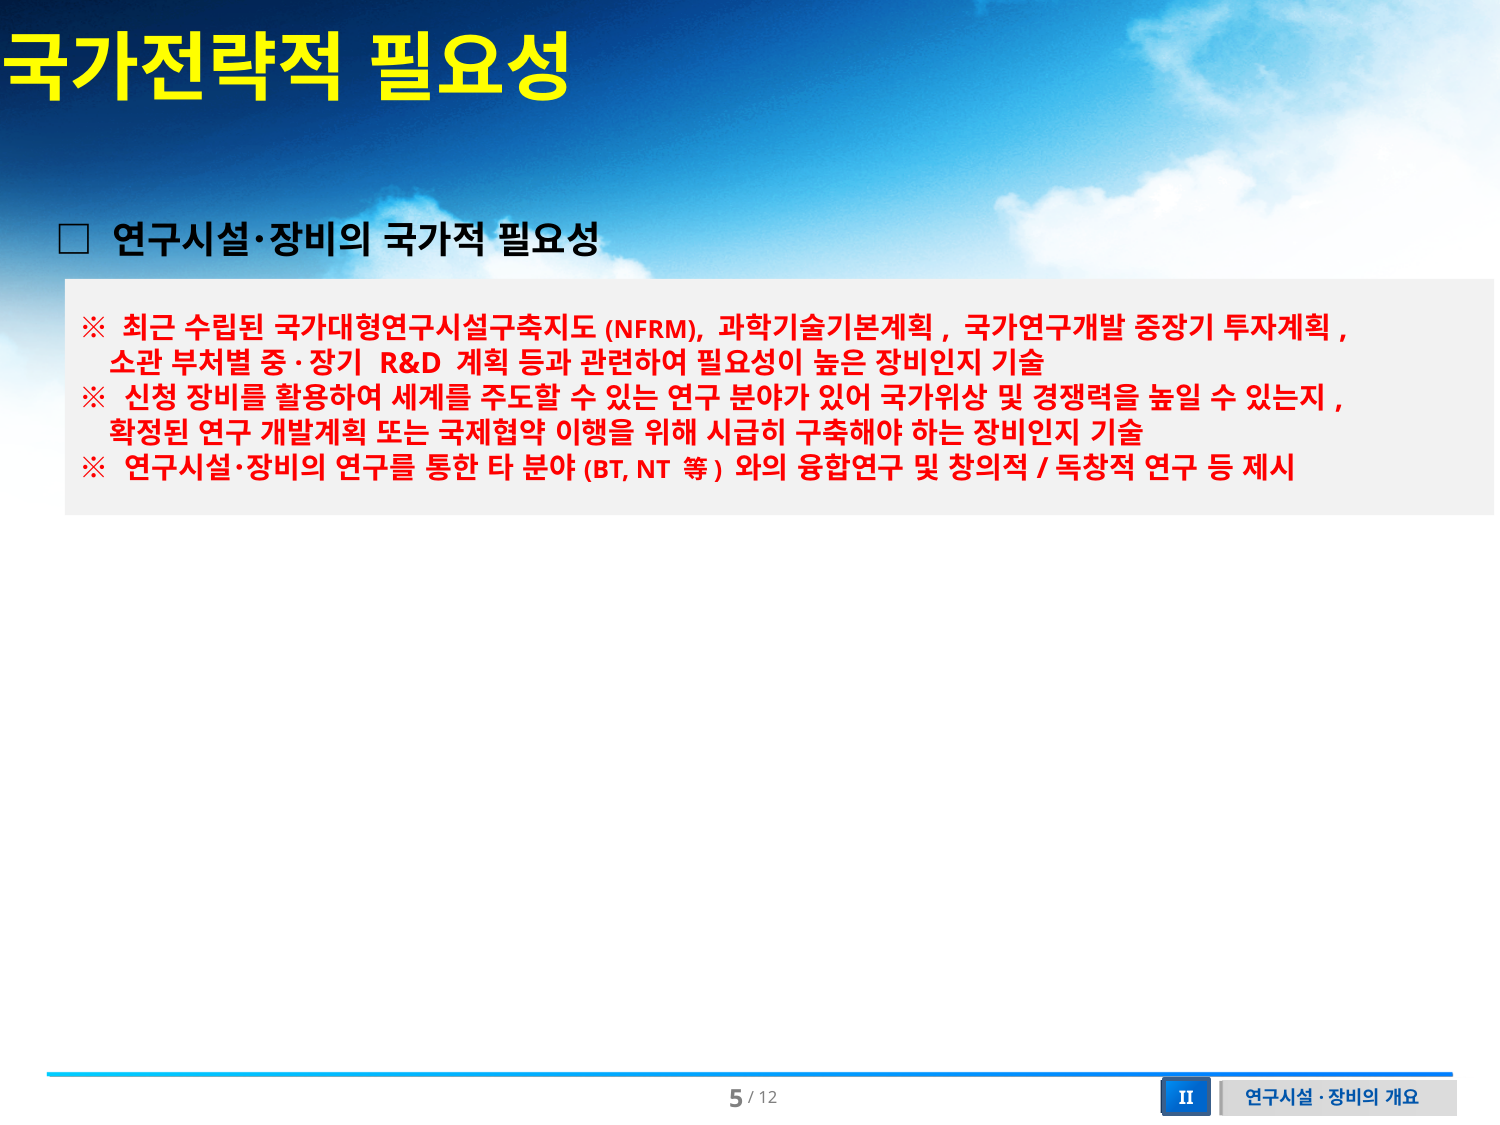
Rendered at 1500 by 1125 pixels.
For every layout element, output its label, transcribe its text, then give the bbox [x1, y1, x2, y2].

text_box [1160, 1077, 1457, 1116]
text_box 국가전략적 필요성 [0, 12, 702, 117]
text_box ※ 최근 수립된 국가대형연구시설구축지도(NFRM), 과학기술기본계획, 국가연구개발 중장기 투자계획, 소관 부처별 중·장기 R&D 계획 등과 관련하여 필요성이 높은 장비인지 기술 ※ 신청 장비를 활용하여 세계를 주도할 수 있는 연구 분야가 있어 국가위상 및 경쟁력을 높일 수 있는지, 확정된 연구 개발계획 또는 국제협약 이행을 위해 시급히 구축해야 하는 장비인지 기술 ※ 연구시설･장비의 연구를 통한 타 분야(BT, NT 等) 와의 융합연구 및 창의적/독창적 연구 등 제시 [63, 277, 1496, 517]
picture [0, 0, 1500, 528]
picture [0, 1070, 1500, 1078]
text_box □ 연구시설･장비의 국가적 필요성 [40, 208, 1447, 269]
